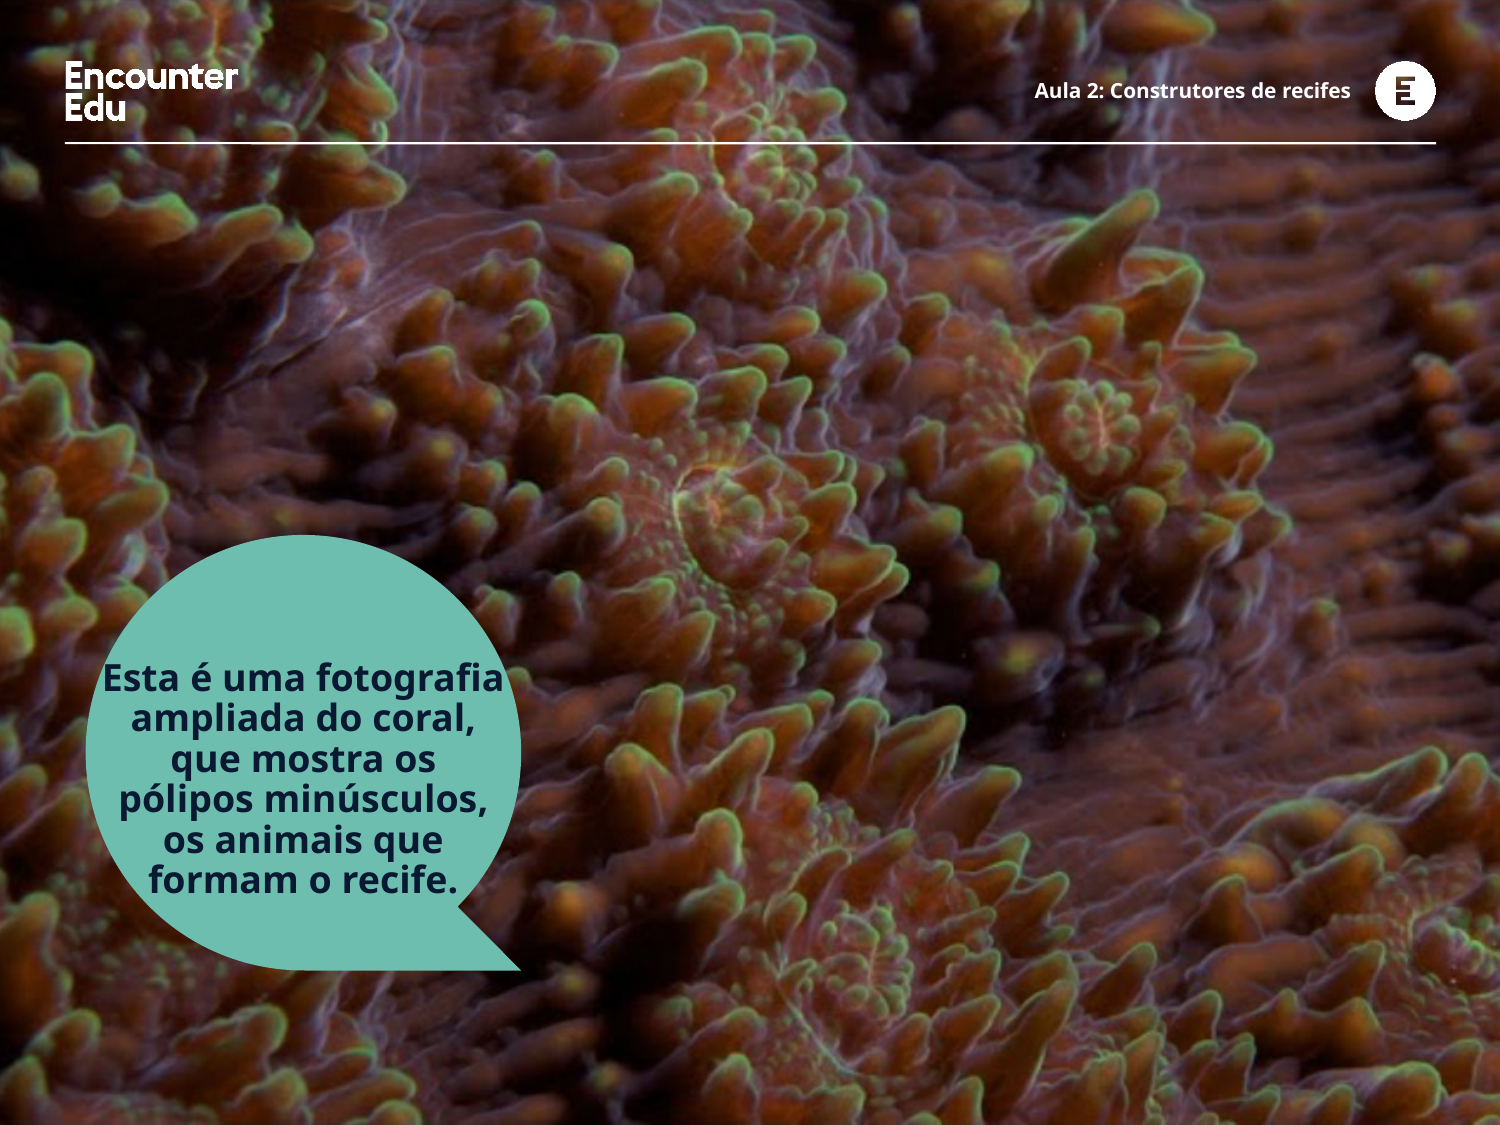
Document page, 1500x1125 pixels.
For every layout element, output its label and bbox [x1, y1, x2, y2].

text_box [85, 534, 522, 999]
picture [0, 0, 1500, 1125]
